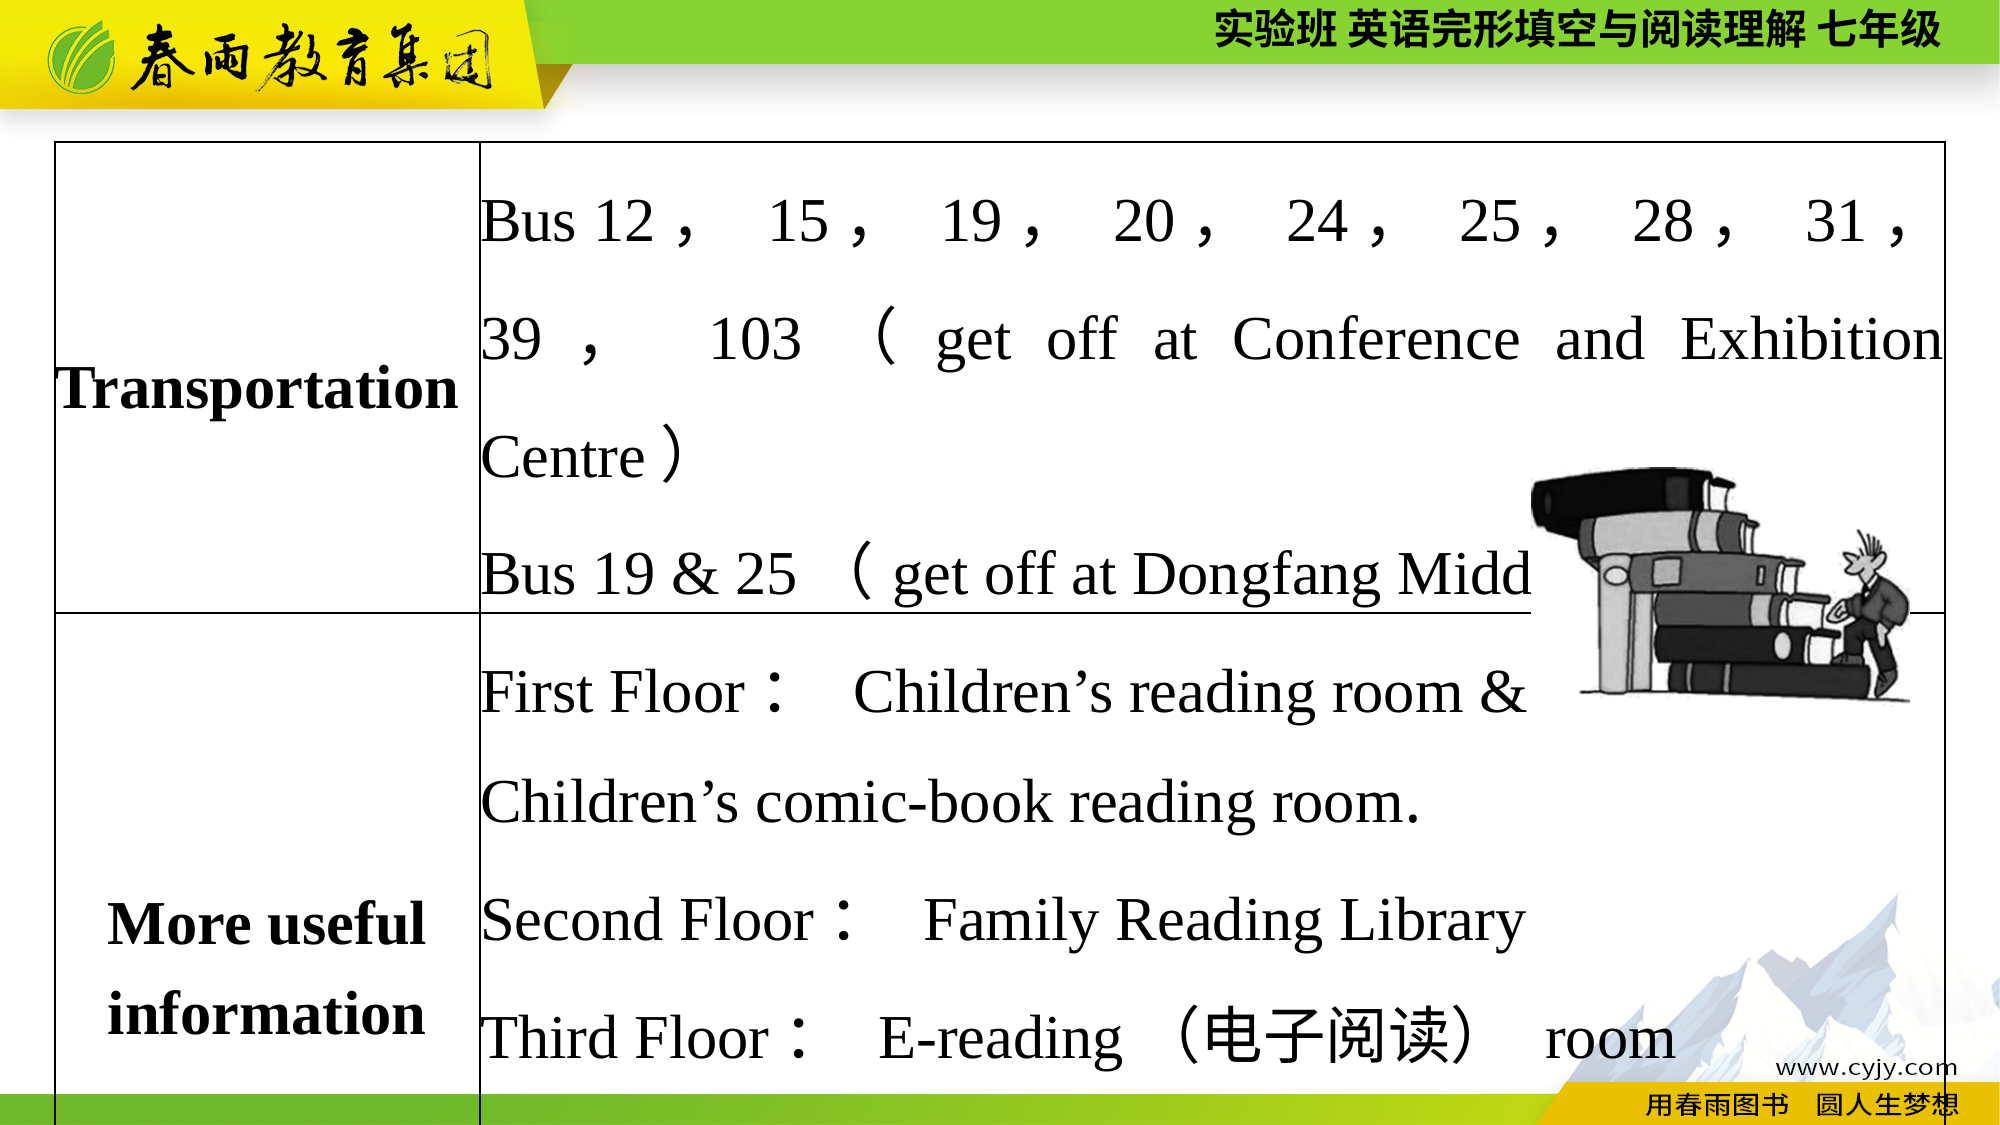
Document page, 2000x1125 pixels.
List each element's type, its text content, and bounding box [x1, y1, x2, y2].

table_cell First Floor： Children’s reading room & Children’s comic-book reading room. Second Floor： Family Reading Library Third Floor： E-reading（电子阅读） room Fifth Floor： Free study room 10 books can be borrowed each time. [481, 614, 1944, 1125]
table_header Bus 12， 15， 19， 20， 24， 25， 28， 31， 39， 103（get off at Conference and Exhibition Centre） Bus 19 & 25（get off at Dongfang Middle School） [481, 143, 1944, 612]
table_header Transportation [56, 143, 479, 612]
picture [0, 0, 2000, 1125]
table_cell More useful information [56, 614, 479, 1125]
picture [1531, 467, 1910, 707]
